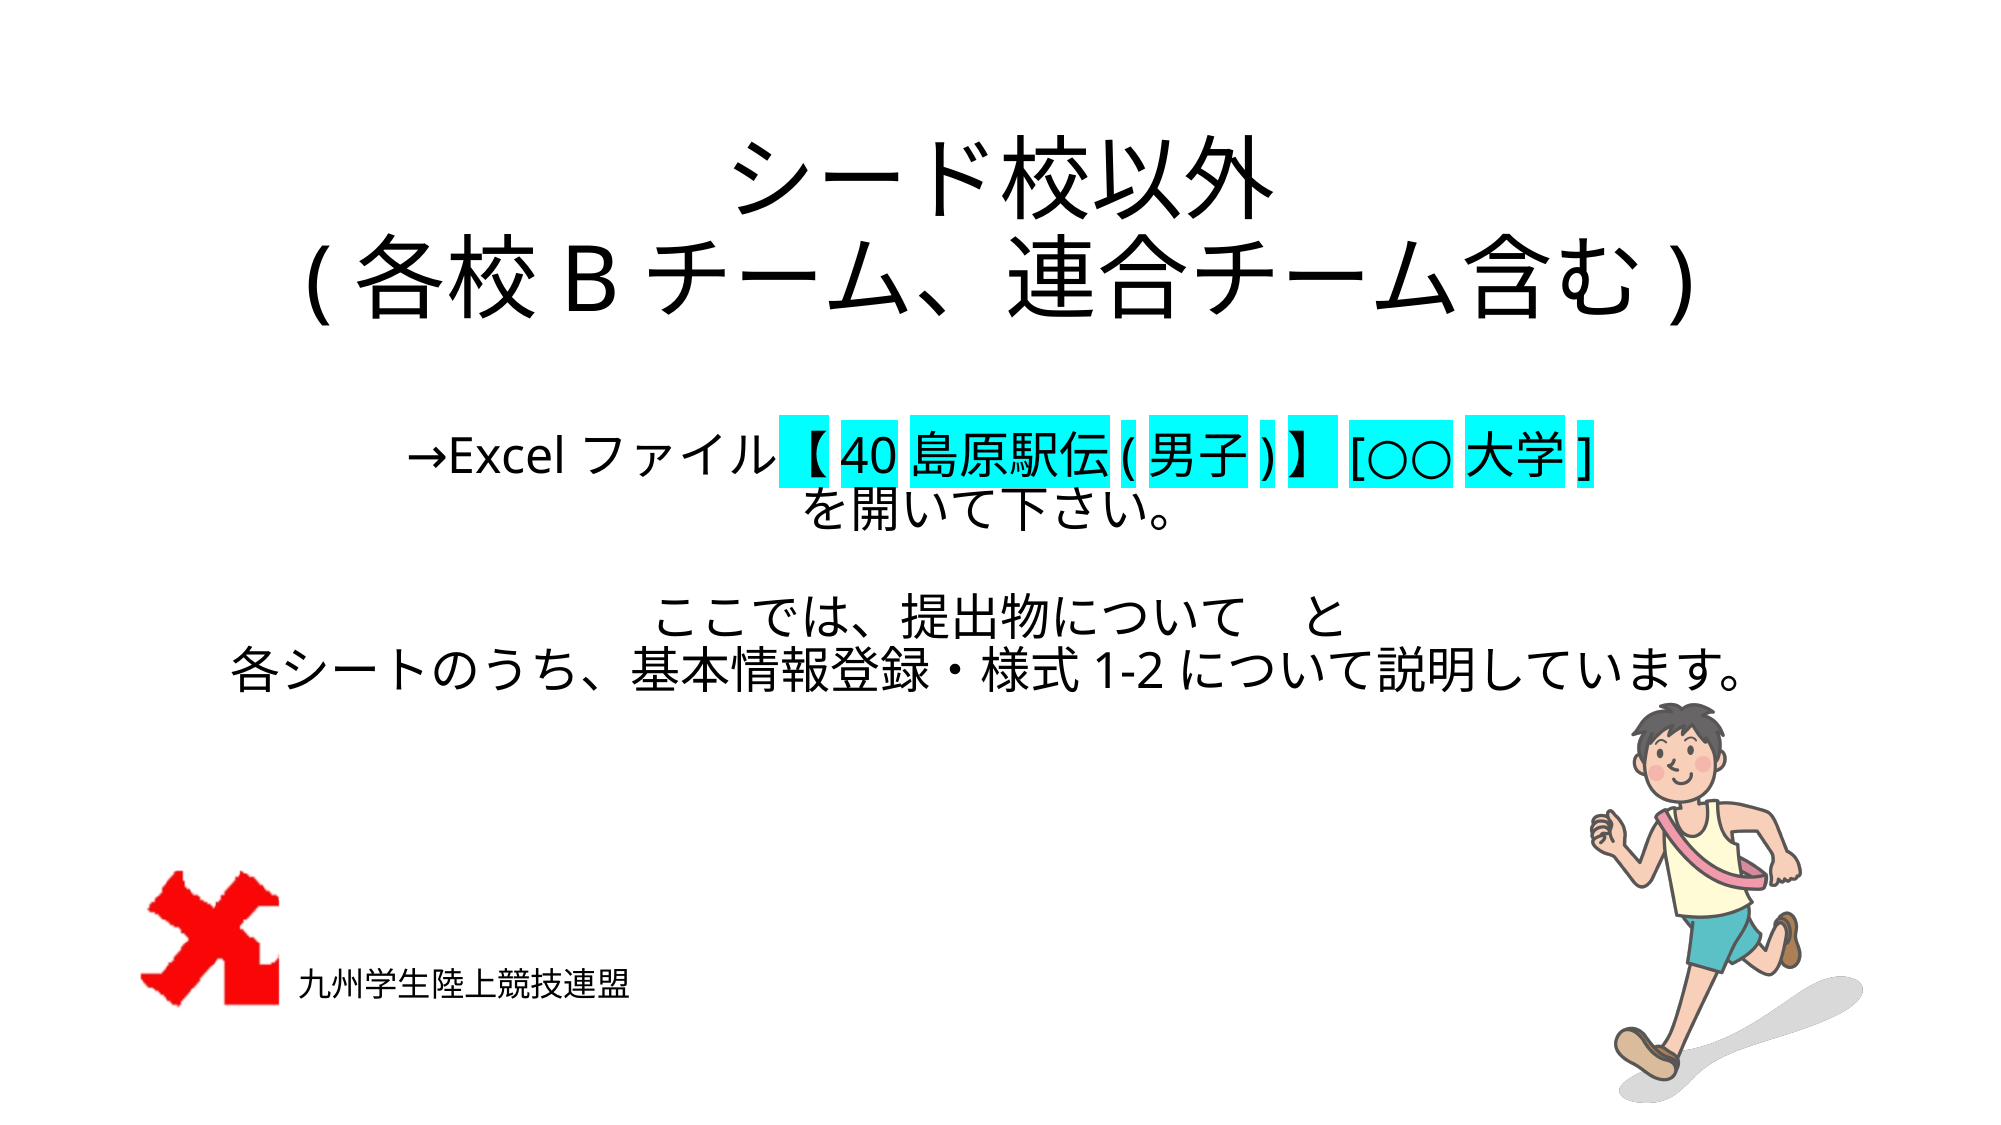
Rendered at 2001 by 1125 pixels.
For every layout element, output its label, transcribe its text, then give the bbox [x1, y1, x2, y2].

title シード校以外 (各校Bチーム、連合チーム含む) →Excelファイル【40島原駅伝(男子)】[○○大学] を開いて下さい。 ここでは、提出物について と 各シートのうち、基本情報登録・様式1-2について説明しています。 [137, 59, 1863, 833]
picture [1589, 702, 1863, 1104]
picture [137, 863, 284, 1014]
